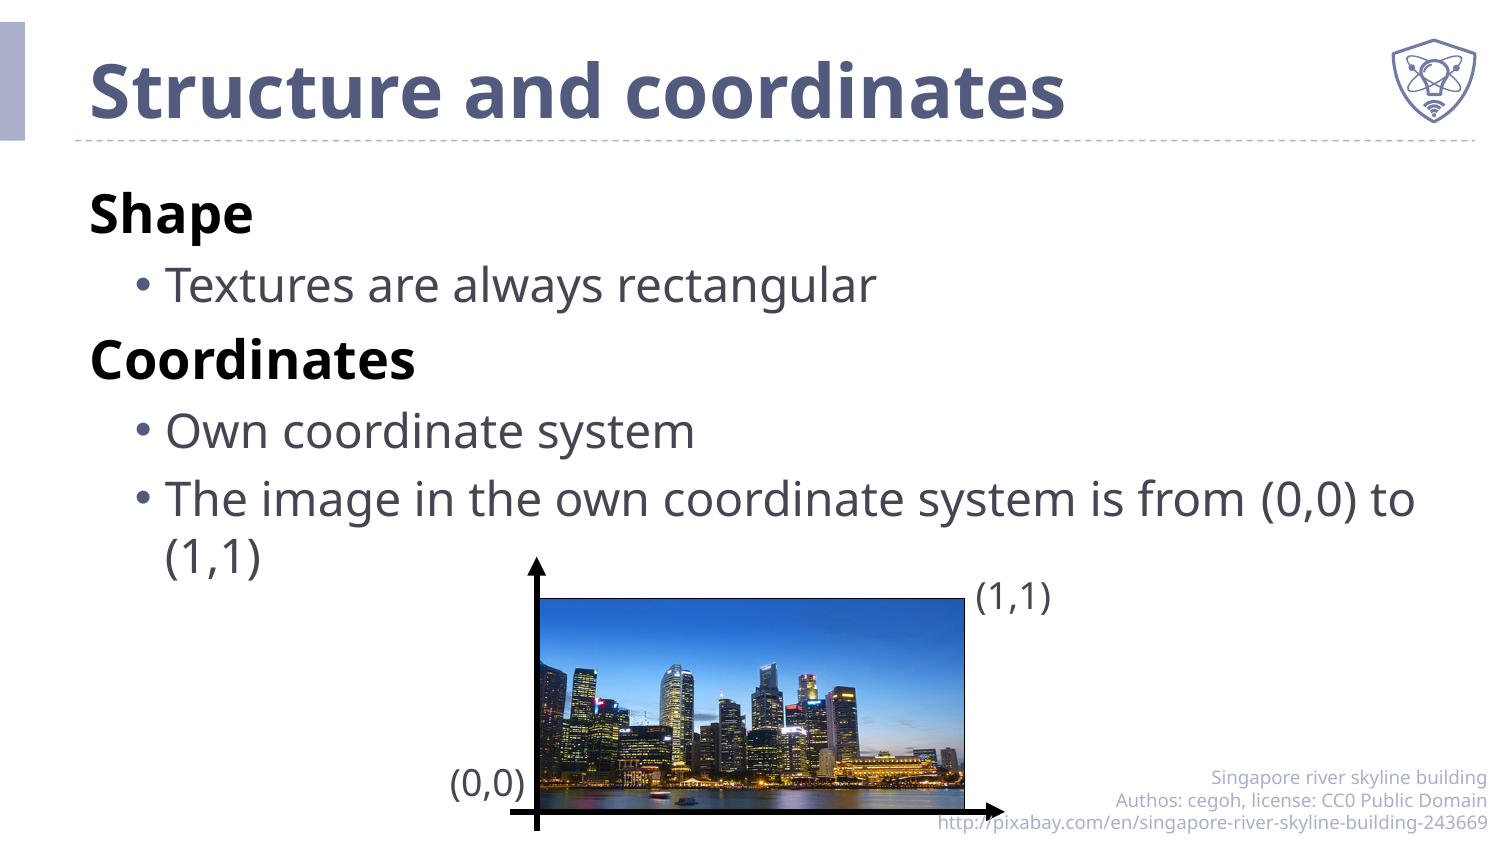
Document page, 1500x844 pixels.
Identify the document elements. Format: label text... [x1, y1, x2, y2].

text_box (1,1) [960, 564, 1096, 625]
picture [537, 598, 965, 811]
list Shape Textures are always rectangular Coordinates Own coordinate system The image in the own coordinate system is from (0,0) to (1,1) [75, 171, 1475, 835]
text_box (0,0) [404, 751, 529, 812]
title Structure and coordinates [75, 18, 1475, 141]
text_box Singapore river skyline building Authos: cegoh, license: CC0 Public Domain http://pixabay.com/en/singapore-river-skyline-building-243669 [689, 758, 1500, 841]
